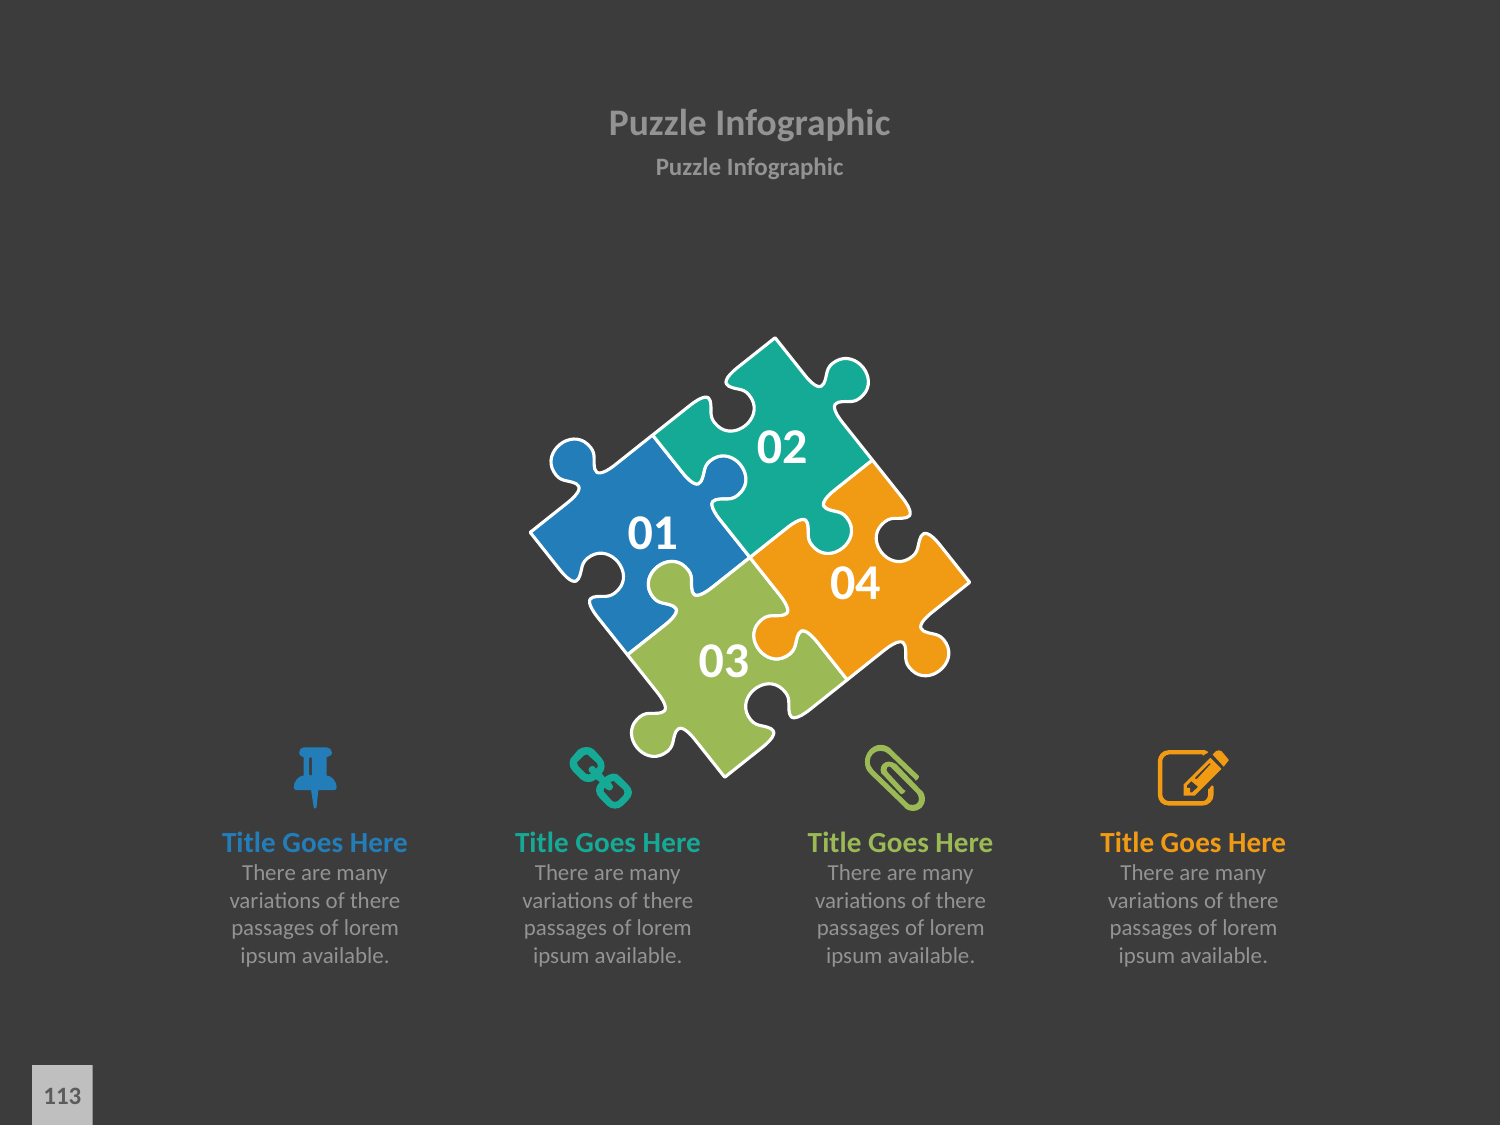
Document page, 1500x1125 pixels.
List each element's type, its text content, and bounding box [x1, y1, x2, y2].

text_box 01 [627, 499, 678, 560]
text_box [293, 747, 337, 809]
text_box 04 [829, 549, 881, 610]
text_box 02 [756, 413, 808, 474]
list Puzzle Infographic [412, 149, 1088, 183]
text_box [530, 435, 749, 655]
text_box Title Goes Here There are many variations of there passages of lorem ipsum available. [489, 815, 727, 976]
text_box [824, 460, 911, 549]
text_box [652, 337, 873, 558]
text_box [1212, 750, 1229, 767]
text_box Title Goes Here There are many variations of there passages of lorem ipsum available. [782, 815, 1020, 976]
text_box 03 [698, 627, 750, 688]
text_box Title Goes Here There are many variations of there passages of lorem ipsum available. [1074, 815, 1313, 976]
text_box [750, 520, 970, 680]
text_box [1183, 757, 1222, 796]
text_box [864, 744, 925, 811]
title Puzzle Infographic [287, 91, 1213, 150]
text_box [627, 558, 847, 778]
text_box [569, 746, 633, 809]
text_box [1157, 750, 1214, 806]
text_box Title Goes Here There are many variations of there passages of lorem ipsum available. [196, 815, 434, 976]
